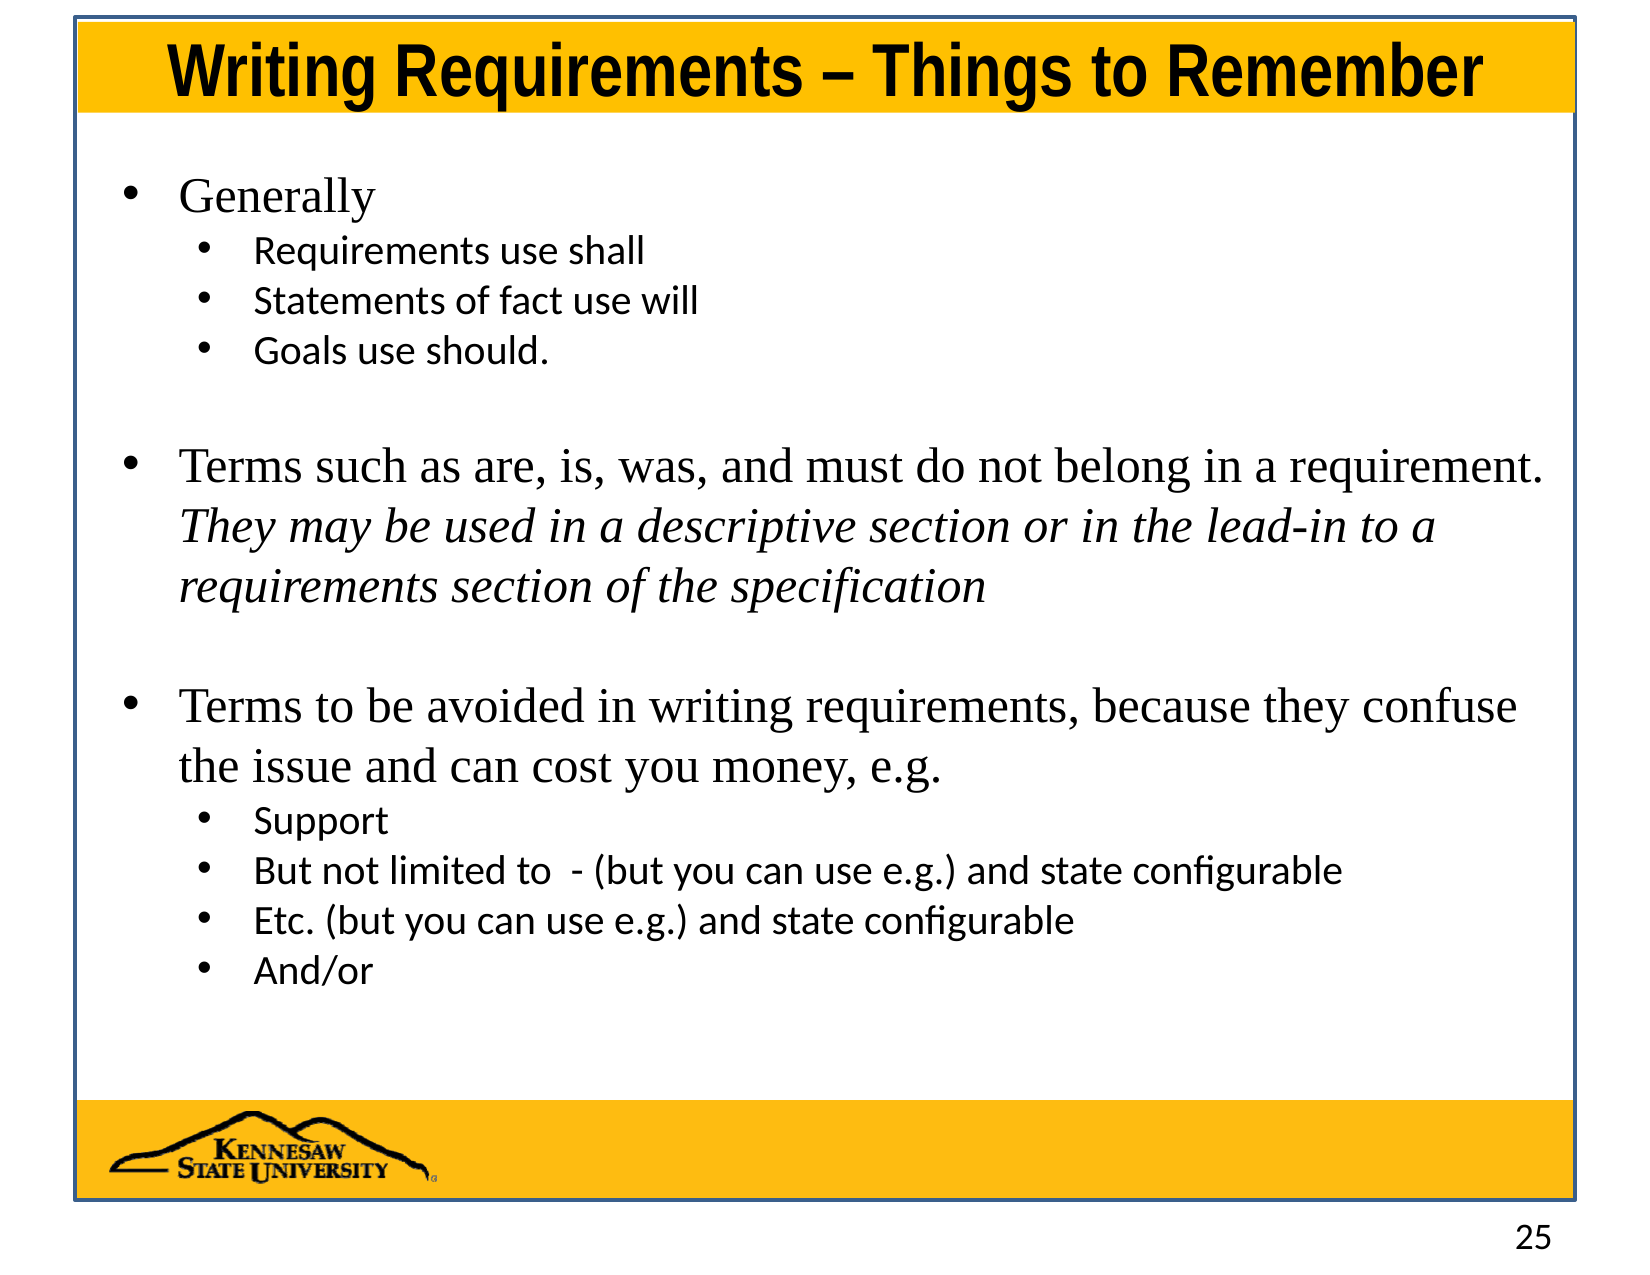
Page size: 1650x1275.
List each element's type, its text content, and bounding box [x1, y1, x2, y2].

title Writing Requirements – Things to Remember [77, 21, 1575, 113]
list Generally Requirements use shall Statements of fact use will Goals use should. Terms such as are, is, was, and must do not belong in a requirement. They may be used in a descriptive section or in the lead-in to a requirements section of the specification Terms to be avoided in writing requirements, because they confuse the issue and can cost you money, e.g. Support But not limited to - (but you can use e.g.) and state configurable Etc. (but you can use e.g.) and state configurable And/or [122, 87, 1573, 1017]
picture [108, 1111, 437, 1184]
